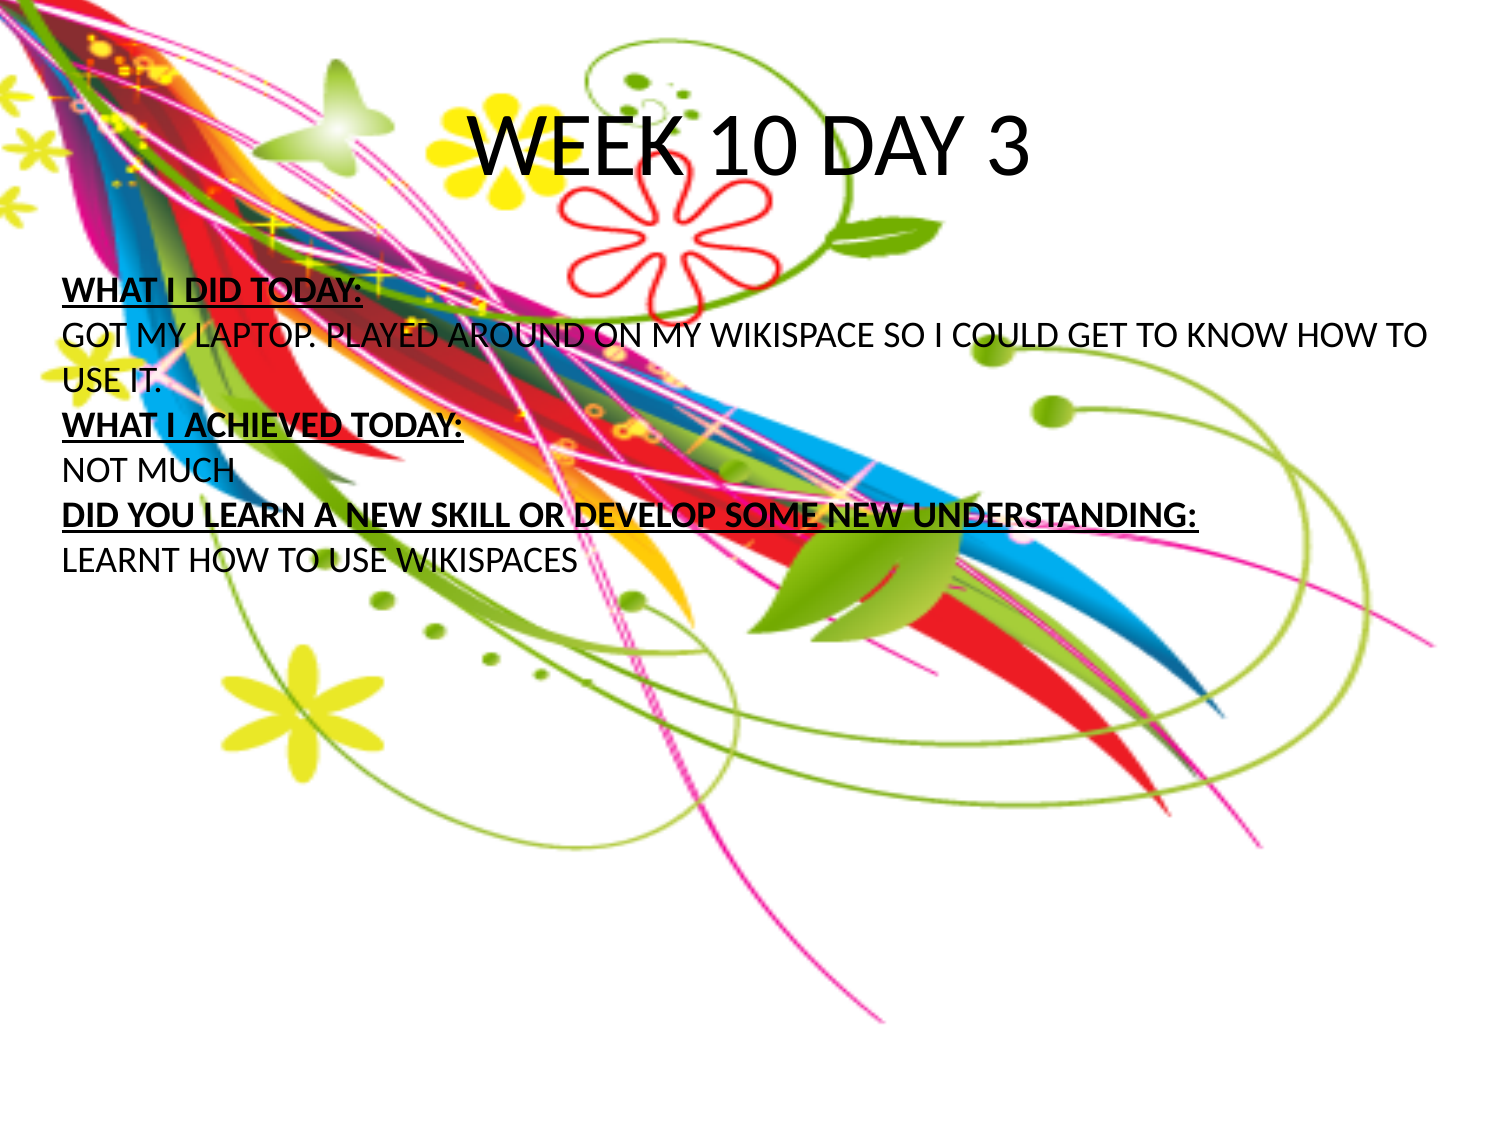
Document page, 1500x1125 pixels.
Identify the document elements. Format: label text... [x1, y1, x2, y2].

picture [0, 0, 1500, 1125]
text_box WHAT I DID TODAY: GOT MY LAPTOP. PLAYED AROUND ON MY WIKISPACE SO I COULD GET TO KNOW HOW TO USE IT. WHAT I ACHIEVED TODAY: NOT MUCH DID YOU LEARN A NEW SKILL OR DEVELOP SOME NEW UNDERSTANDING: LEARNT HOW TO USE WIKISPACES [46, 257, 1454, 588]
title WEEK 10 DAY 3 [75, 45, 1425, 233]
